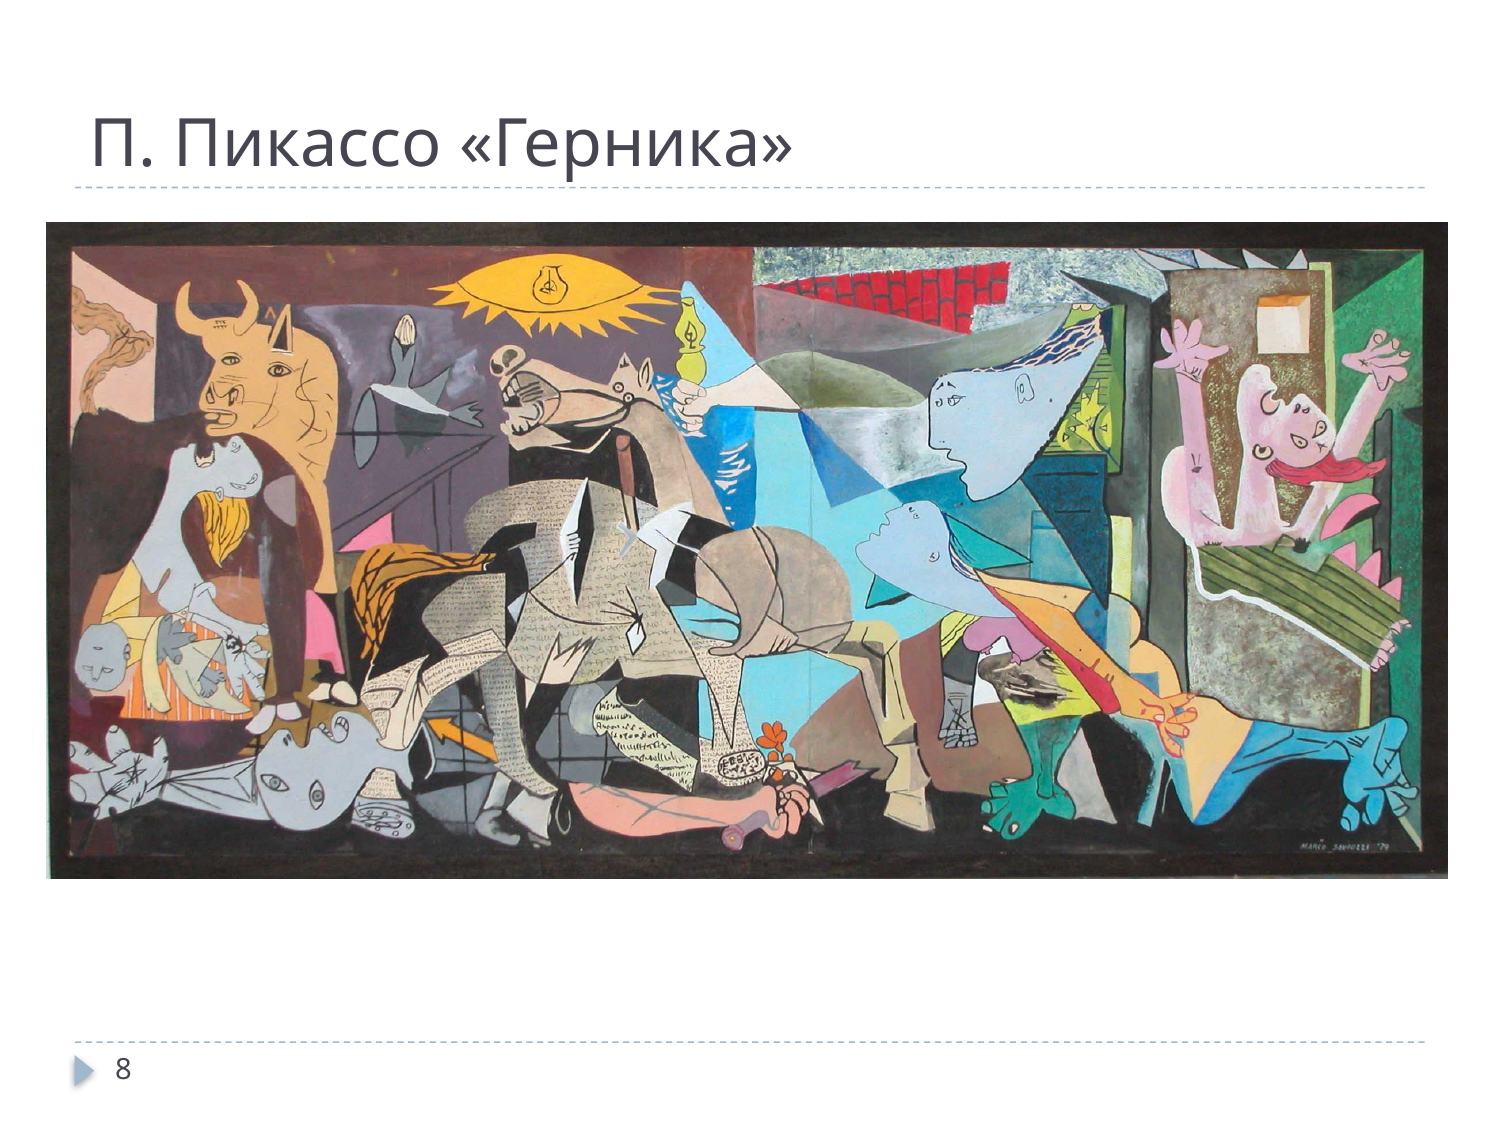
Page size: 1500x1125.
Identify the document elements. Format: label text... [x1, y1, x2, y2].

slide_number 8 [100, 1042, 426, 1103]
title П. Пикассо «Герника» [75, 24, 1425, 188]
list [46, 222, 1448, 879]
